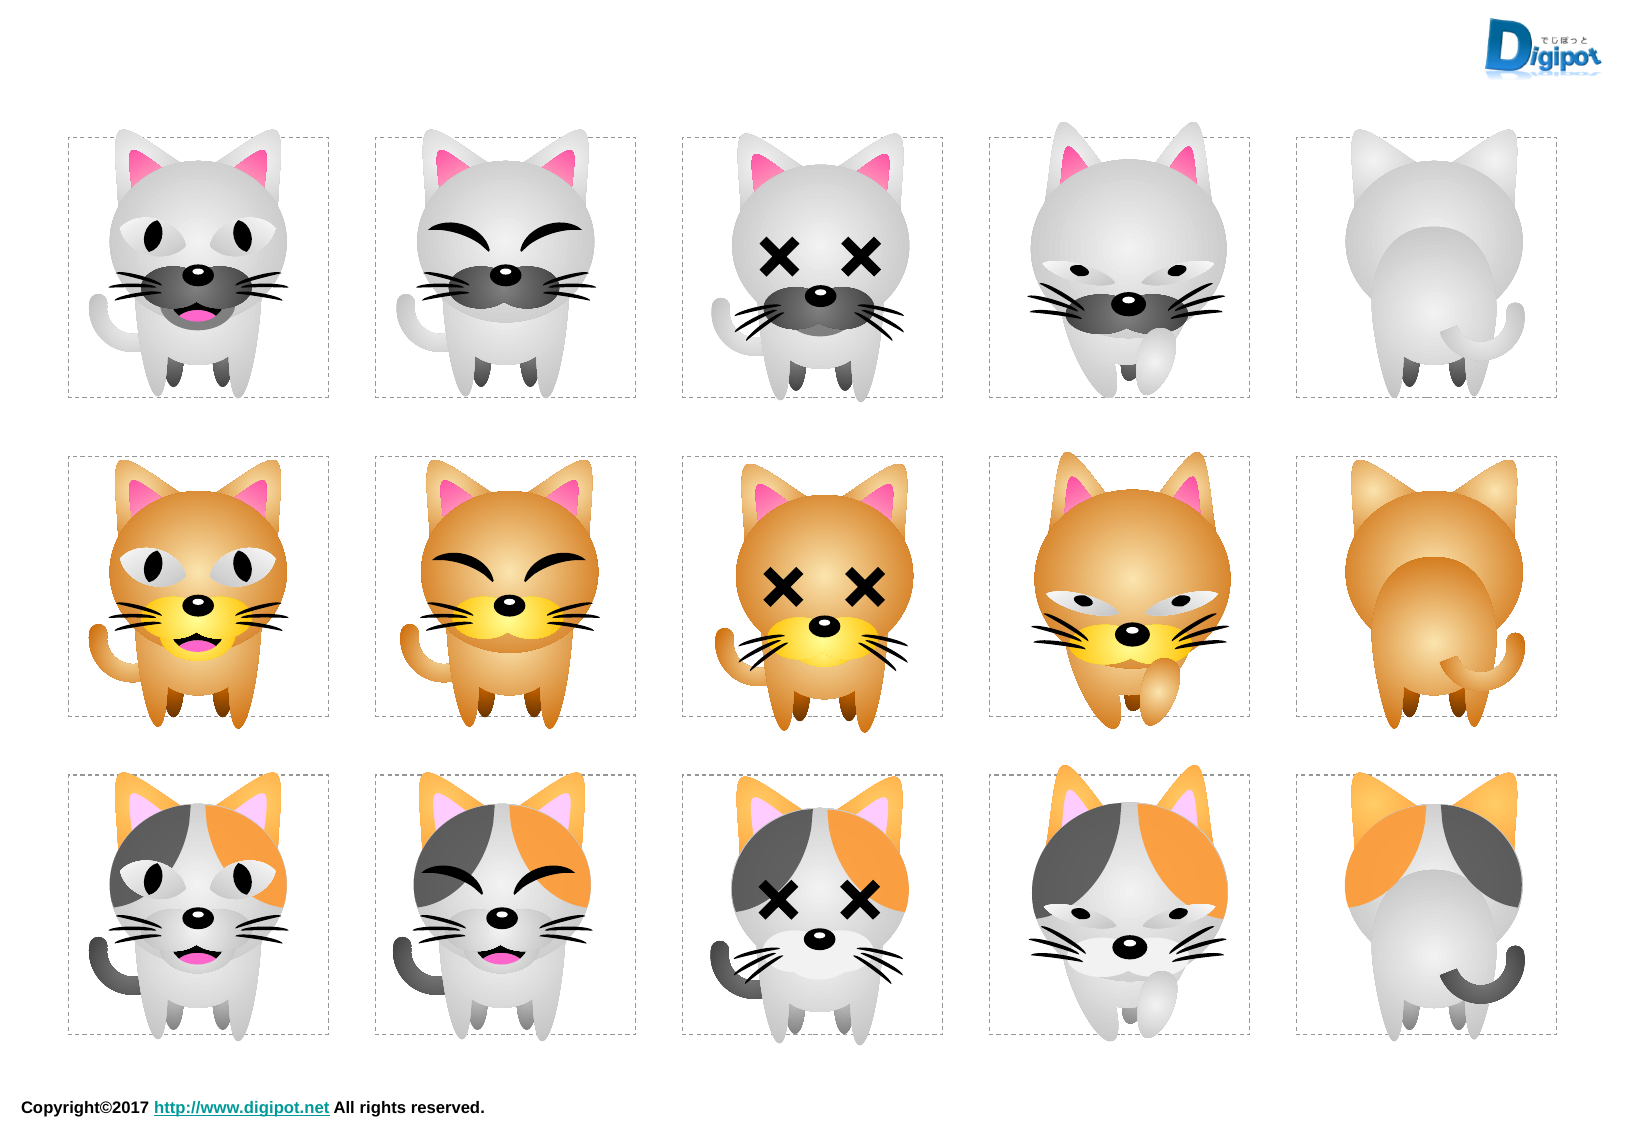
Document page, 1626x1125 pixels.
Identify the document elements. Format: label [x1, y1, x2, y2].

picture [1485, 18, 1602, 82]
text_box [392, 768, 605, 1042]
text_box [1026, 120, 1227, 399]
text_box [396, 125, 609, 399]
text_box [715, 459, 928, 733]
text_box [400, 455, 613, 729]
text_box [1331, 455, 1538, 729]
text_box [88, 768, 301, 1042]
text_box [711, 129, 924, 403]
text_box [1027, 763, 1228, 1042]
text_box [710, 772, 923, 1046]
text_box [88, 455, 301, 729]
text_box [1331, 125, 1538, 399]
text_box [88, 125, 301, 399]
text_box [1030, 450, 1231, 729]
text_box [1331, 768, 1538, 1042]
